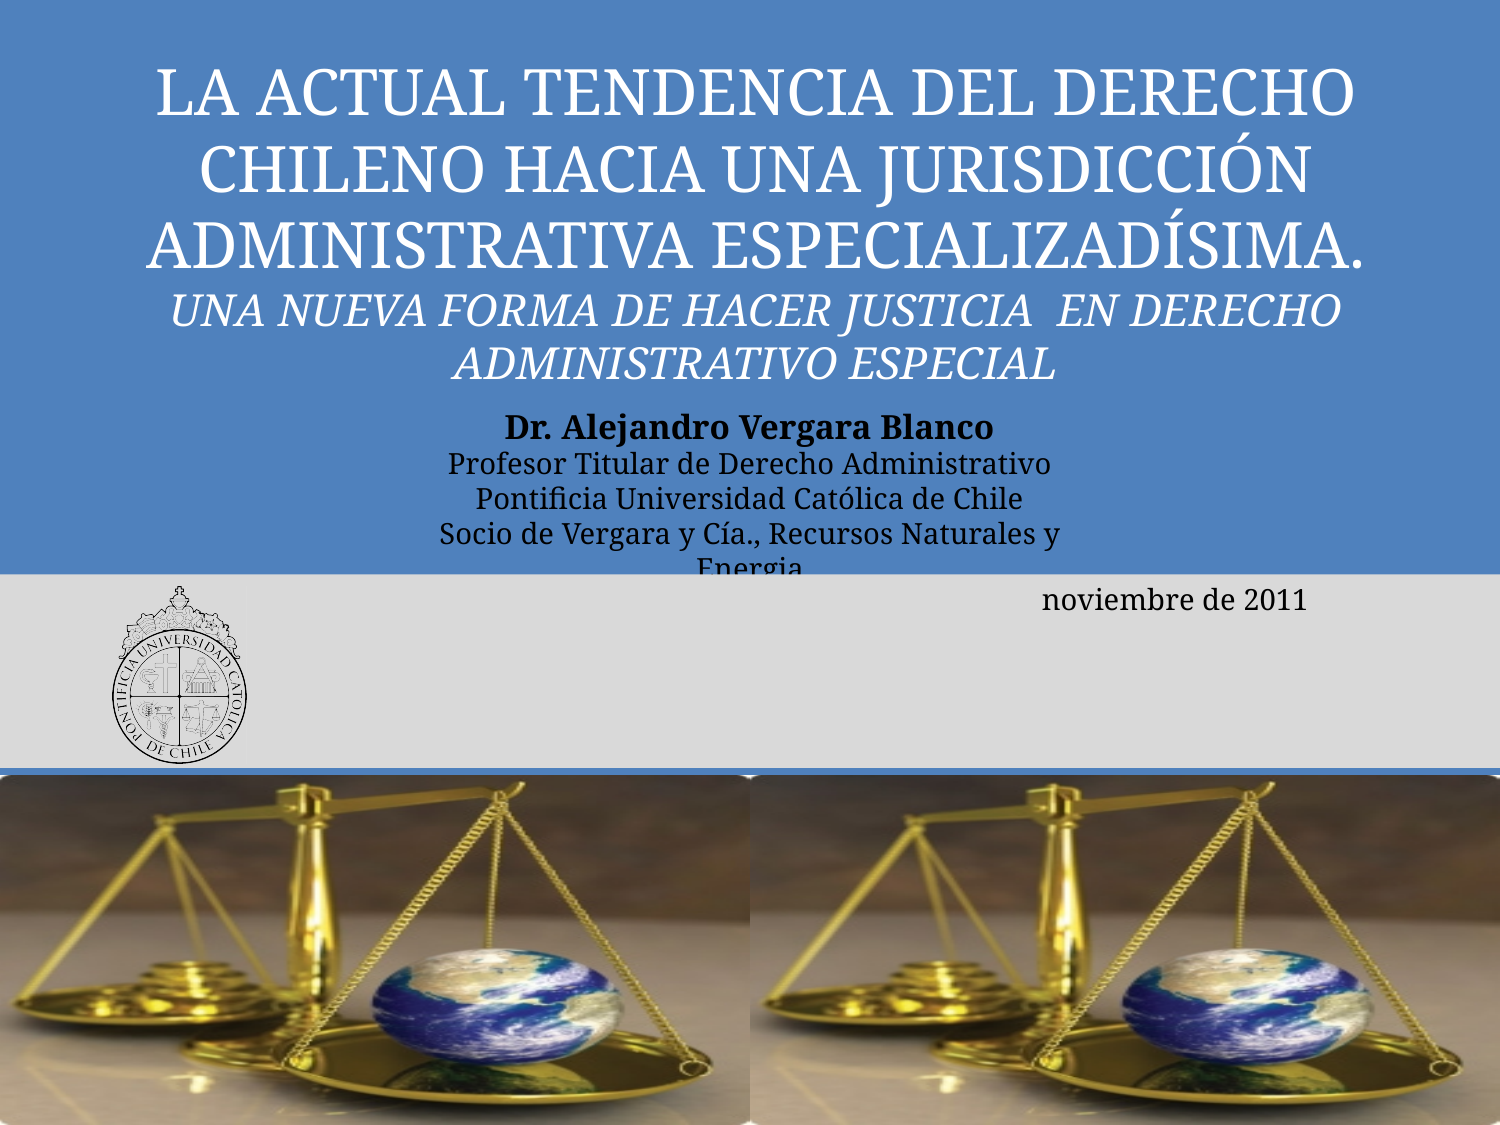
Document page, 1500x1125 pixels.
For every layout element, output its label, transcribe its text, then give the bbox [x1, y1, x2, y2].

text_box noviembre de 2011 [915, 538, 1436, 624]
text_box [0, 572, 1500, 770]
text_box Dr. Alejandro Vergara Blanco Profesor Titular de Derecho Administrativo Pontificia Universidad Católica de Chile Socio de Vergara y Cía., Recursos Naturales y Energia [398, 398, 1102, 572]
picture [0, 774, 1500, 1125]
text_box [0, 0, 1500, 572]
text_box [246, 770, 1500, 774]
picture [111, 585, 248, 764]
text_box La actual tendencia del Derecho chileno hacia una jurisdicción administrativa especializadísima. Una nueva forma de hacer justicia en derecho Administrativo Especial [41, 42, 1471, 398]
